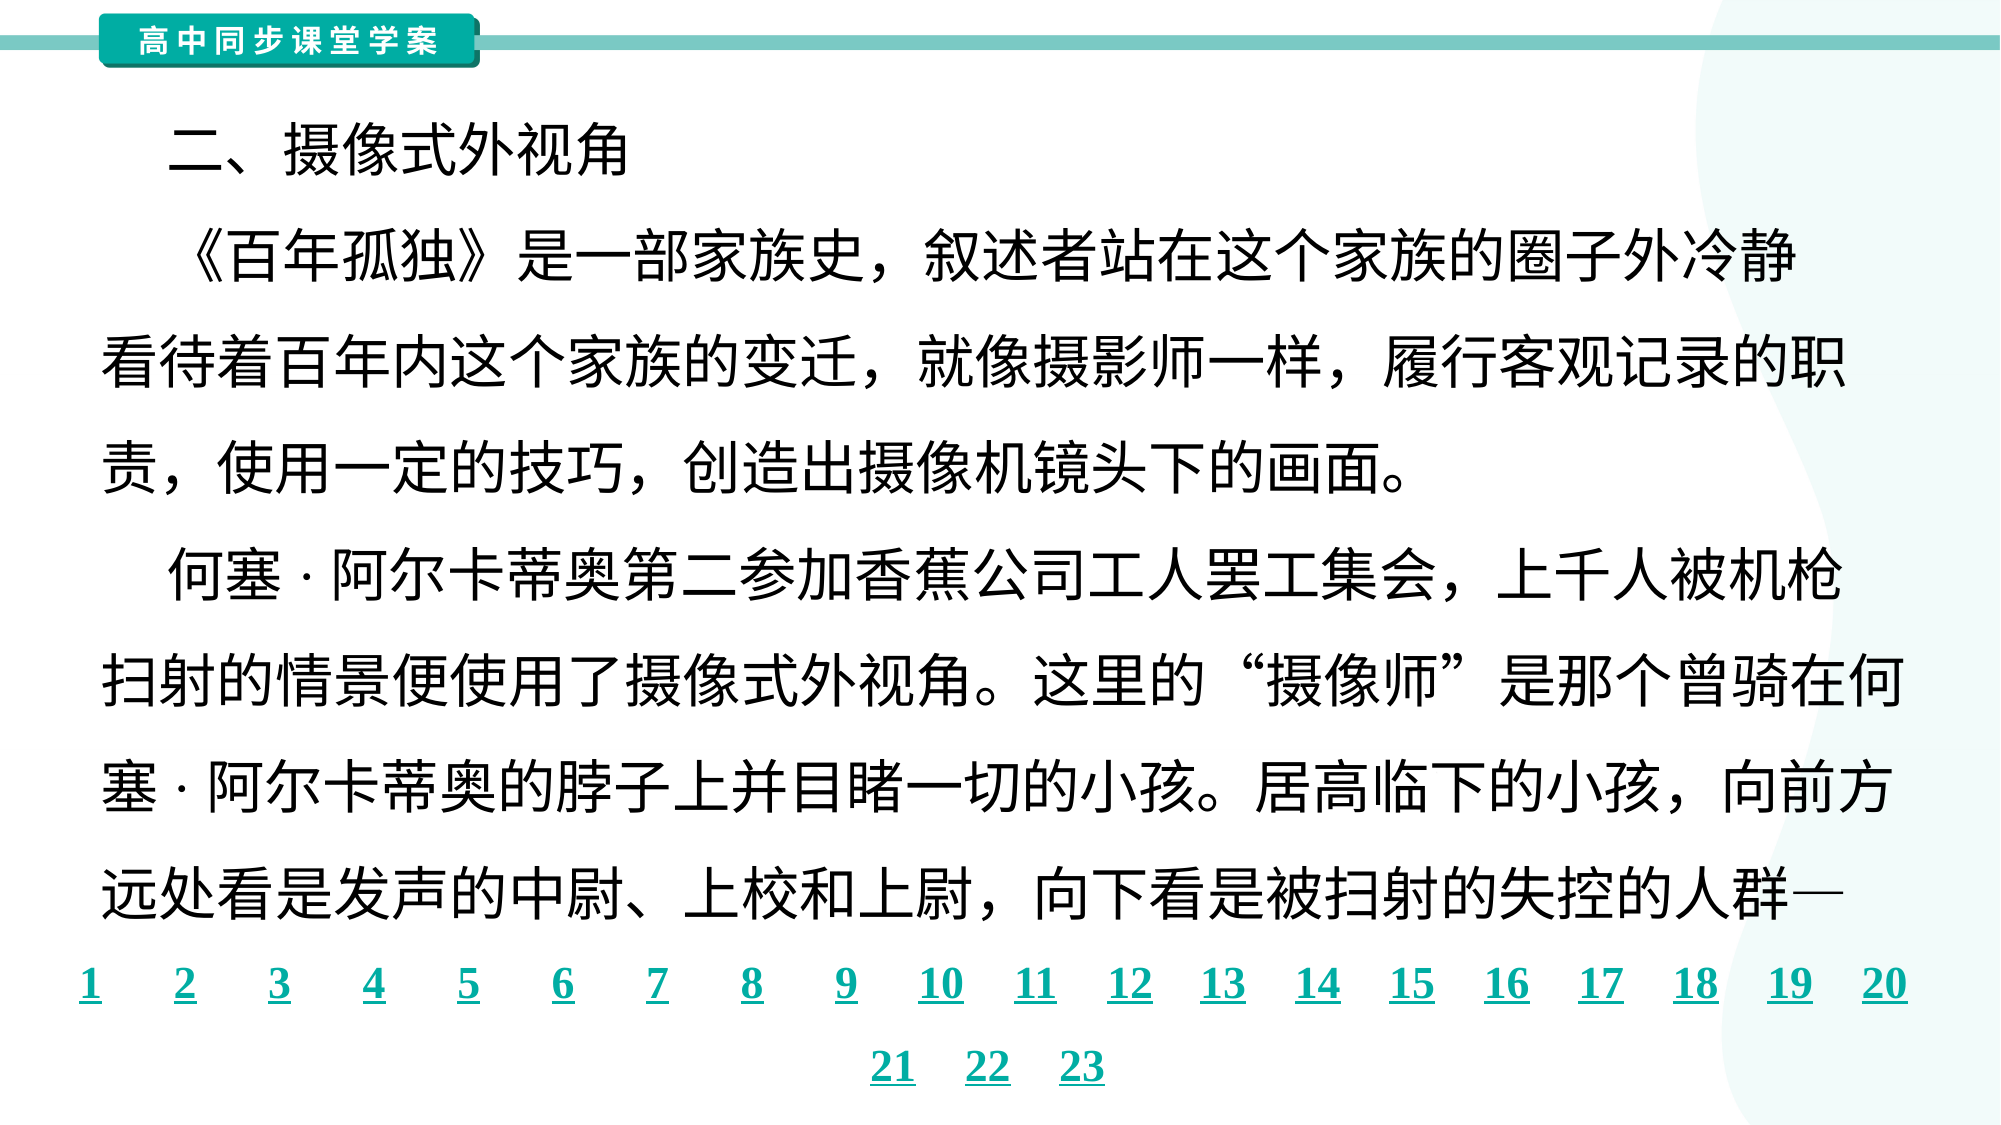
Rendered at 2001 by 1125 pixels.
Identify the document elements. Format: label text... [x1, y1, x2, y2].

text_box 二、摄像式外视角 《百年孤独》是一部家族史，叙述者站在这个家族的圈子外冷静 看待着百年内这个家族的变迁，就像摄影师一样，履行客观记录的职 责，使用一定的技巧，创造出摄像机镜头下的画面。 何塞·阿尔卡蒂奥第二参加香蕉公司工人罢工集会，上千人被机枪 扫射的情景便使用了摄像式外视角。这里的“摄像师”是那个曾骑在何 塞·阿尔卡蒂奥的脖子上并目睹一切的小孩。居高临下的小孩，向前方 远处看是发声的中尉、上校和上尉，向下看是被扫射的失控的人群— [100, 76, 1899, 927]
picture [0, 0, 2000, 1125]
